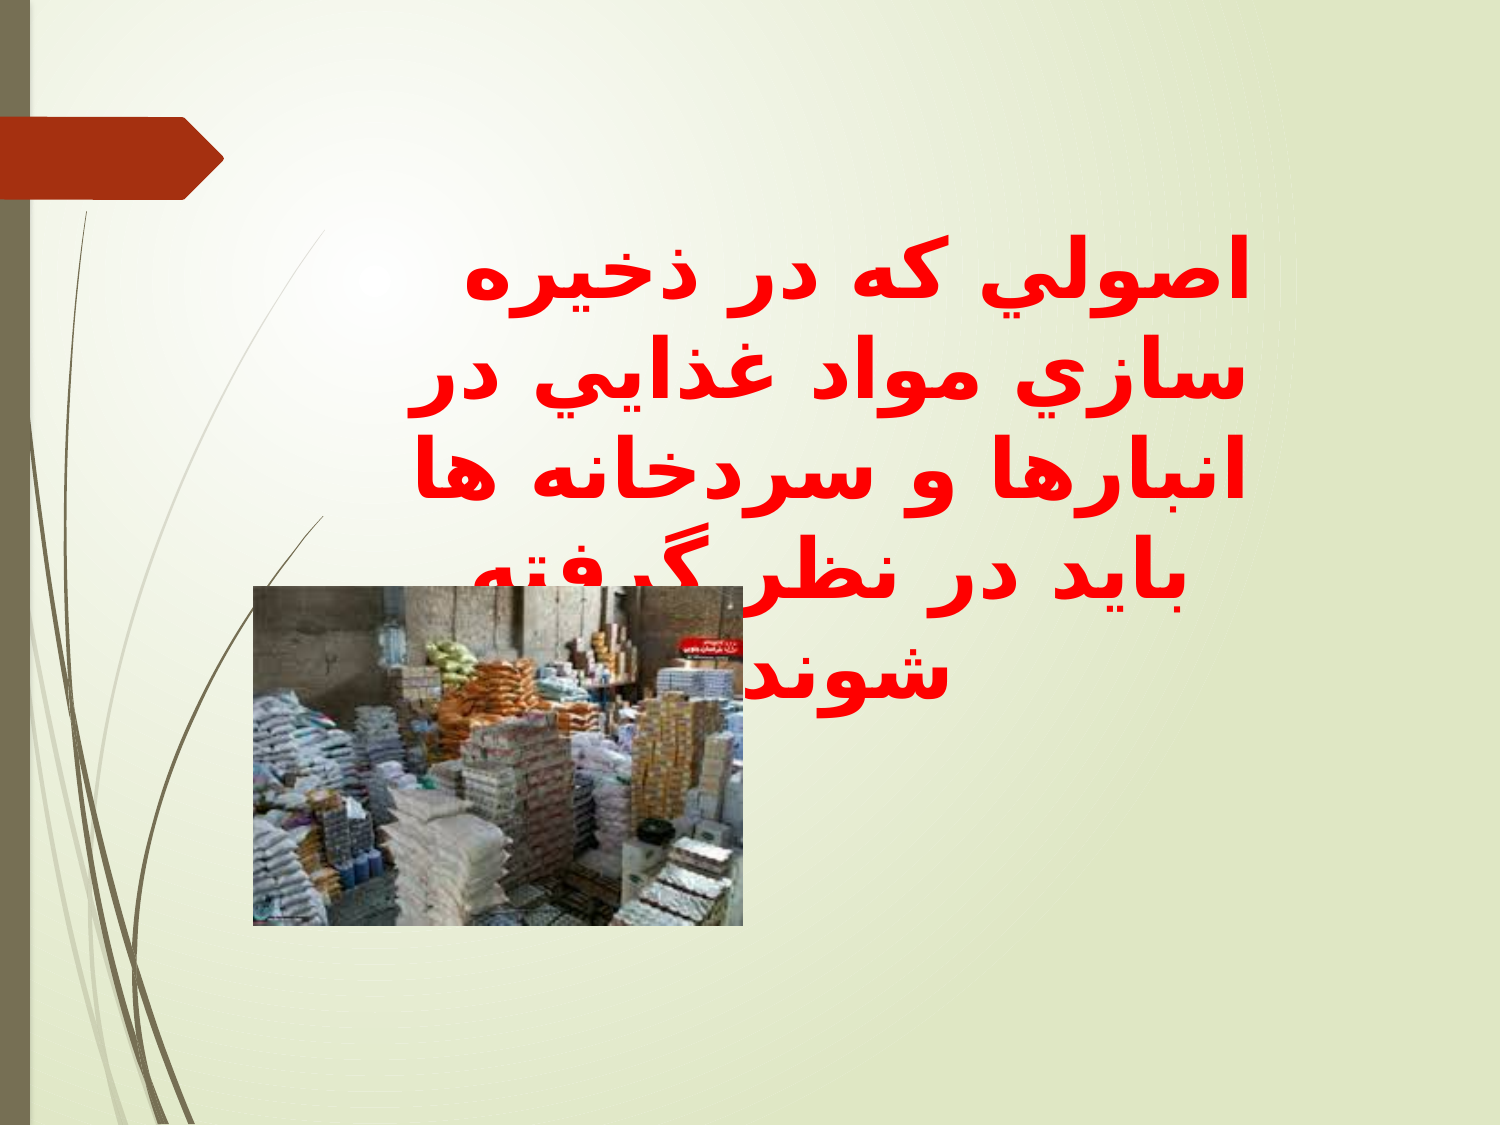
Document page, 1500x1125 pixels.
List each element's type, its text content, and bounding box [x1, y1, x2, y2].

list اصولي كه در ذخيره سازي مواد غذايي در انبارها و سردخانه ها بايد در نظر گرفته شوند: [318, 208, 1400, 970]
picture [253, 585, 743, 926]
